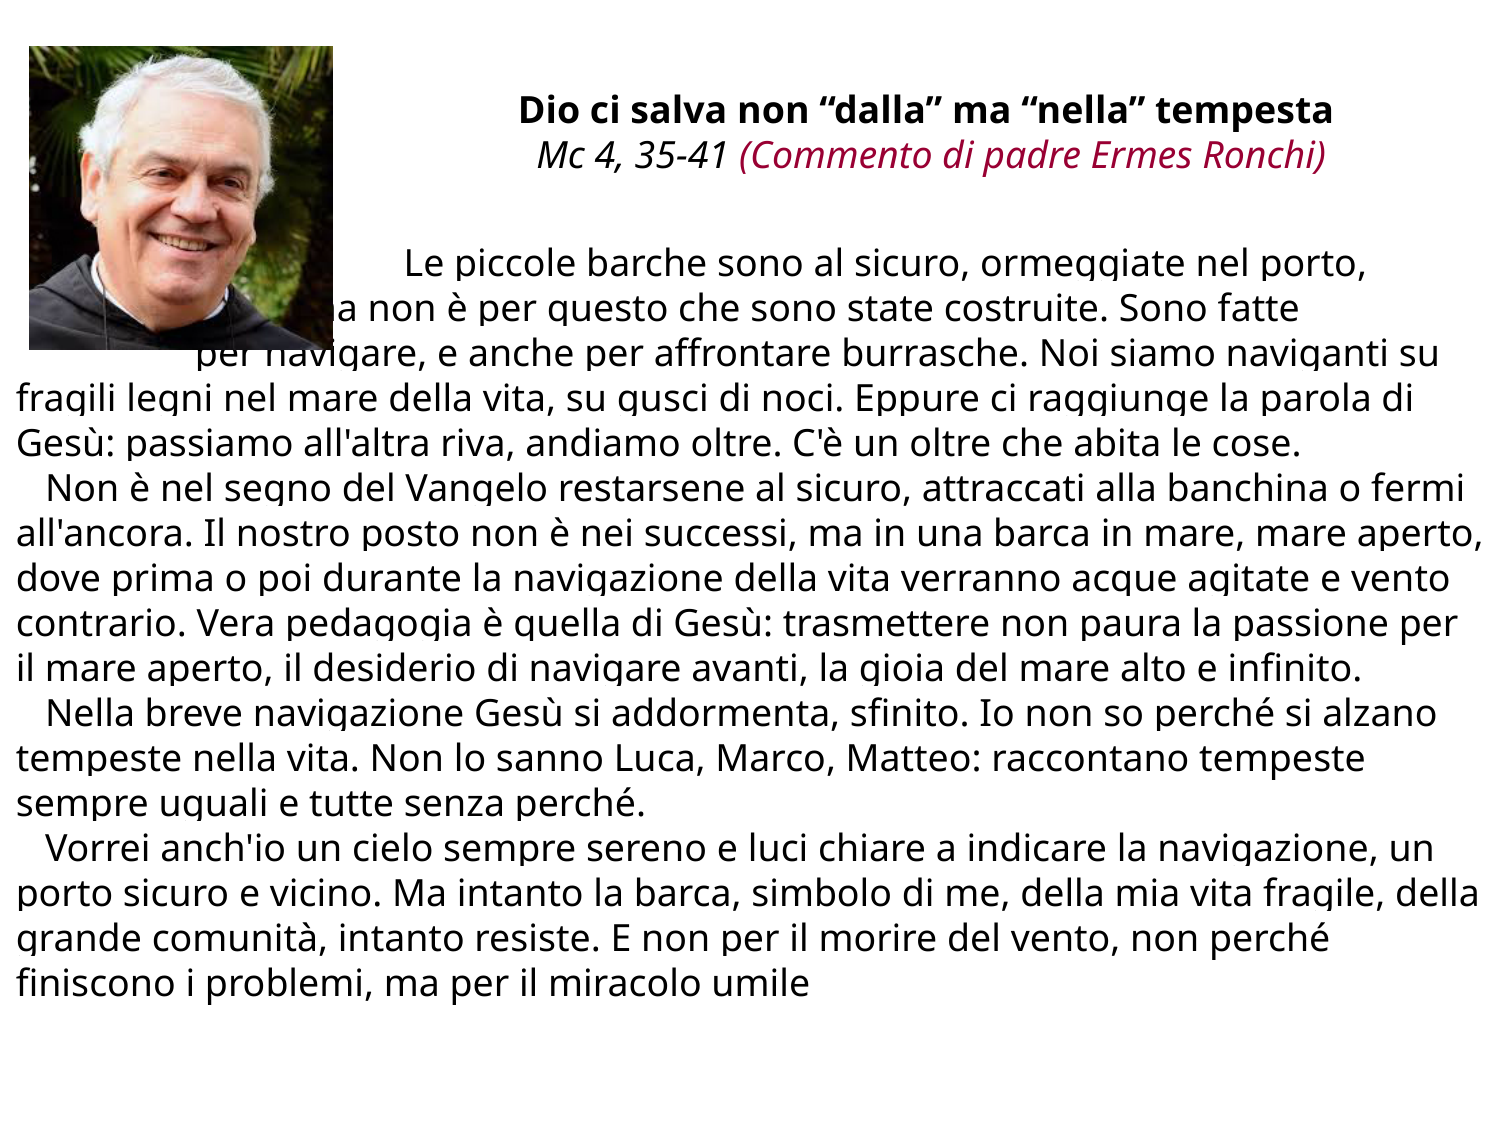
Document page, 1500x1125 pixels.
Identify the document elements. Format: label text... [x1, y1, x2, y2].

text_box Le piccole barche sono al sicuro, ormeggiate nel porto, ma non è per questo che sono state costruite. Sono fatte per navigare, e anche per affrontare burrasche. Noi siamo naviganti su fragili legni nel mare della vita, su gusci di noci. Eppure ci raggiunge la parola di Gesù: passiamo all'altra riva, andiamo oltre. C'è un oltre che abita le cose. Non è nel segno del Vangelo restarsene al sicuro, attraccati alla banchina o fermi all'ancora. Il nostro posto non è nei successi, ma in una barca in mare, mare aperto, dove prima o poi durante la navigazione della vita verranno acque agitate e vento contrario. Vera pedagogia è quella di Gesù: trasmettere non paura la passione per il mare aperto, il desiderio di navigare avanti, la gioia del mare alto e infinito. Nella breve navigazione Gesù si addormenta, sfinito. Io non so perché si alzano tempeste nella vita. Non lo sanno Luca, Marco, Matteo: raccontano tempeste sempre uguali e tutte senza perché. Vorrei anch'io un cielo sempre sereno e luci chiare a indicare la navigazione, un porto sicuro e vicino. Ma intanto la barca, simbolo di me, della mia vita fragile, della grande comunità, intanto resiste. E non per il morire del vento, non perché finiscono i problemi, ma per il miracolo umile [1, 231, 1500, 799]
picture [29, 46, 333, 350]
text_box Le piccole barche sono al sicuro, ormeggiate nel porto, ma non è per questo che sono state costruite. Sono fatte per navigare, e anche per affrontare burrasche. Noi siamo naviganti su fragili legni nel mare della vita, su gusci di noci. Eppure ci raggiunge la parola di Gesù: passiamo all'altra riva, andiamo oltre. C'è un oltre che abita le cose. Non è nel segno del Vangelo restarsene al sicuro, attraccati alla banchina o fermi all'ancora. Il nostro posto non è nei successi, ma in una barca in mare, mare aperto, dove prima o poi durante la navigazione della vita verranno acque agitate e vento contrario. Vera pedagogia è quella di Gesù: trasmettere non paura la passione per il mare aperto, il desiderio di navigare avanti, la gioia del mare alto e infinito. Nella breve navigazione Gesù si addormenta, sfinito. Io non so perché si alzano tempeste nella vita. Non lo sanno Luca, Marco, Matteo: raccontano tempeste sempre uguali e tutte senza perché. Vorrei anch'io un cielo sempre sereno e luci chiare a indicare la navigazione, un porto sicuro e vicino. Ma intanto la barca, simbolo di me, della mia vita fragile, della grande comunità, intanto resiste. E non per il morire del vento, non perché finiscono i problemi, ma per il miracolo umile [1, 801, 1500, 1012]
text_box Dio ci salva non “dalla” ma “nella” tempesta Mc 4, 35-41 (Commento di padre Ermes Ronchi) [419, 79, 1444, 184]
